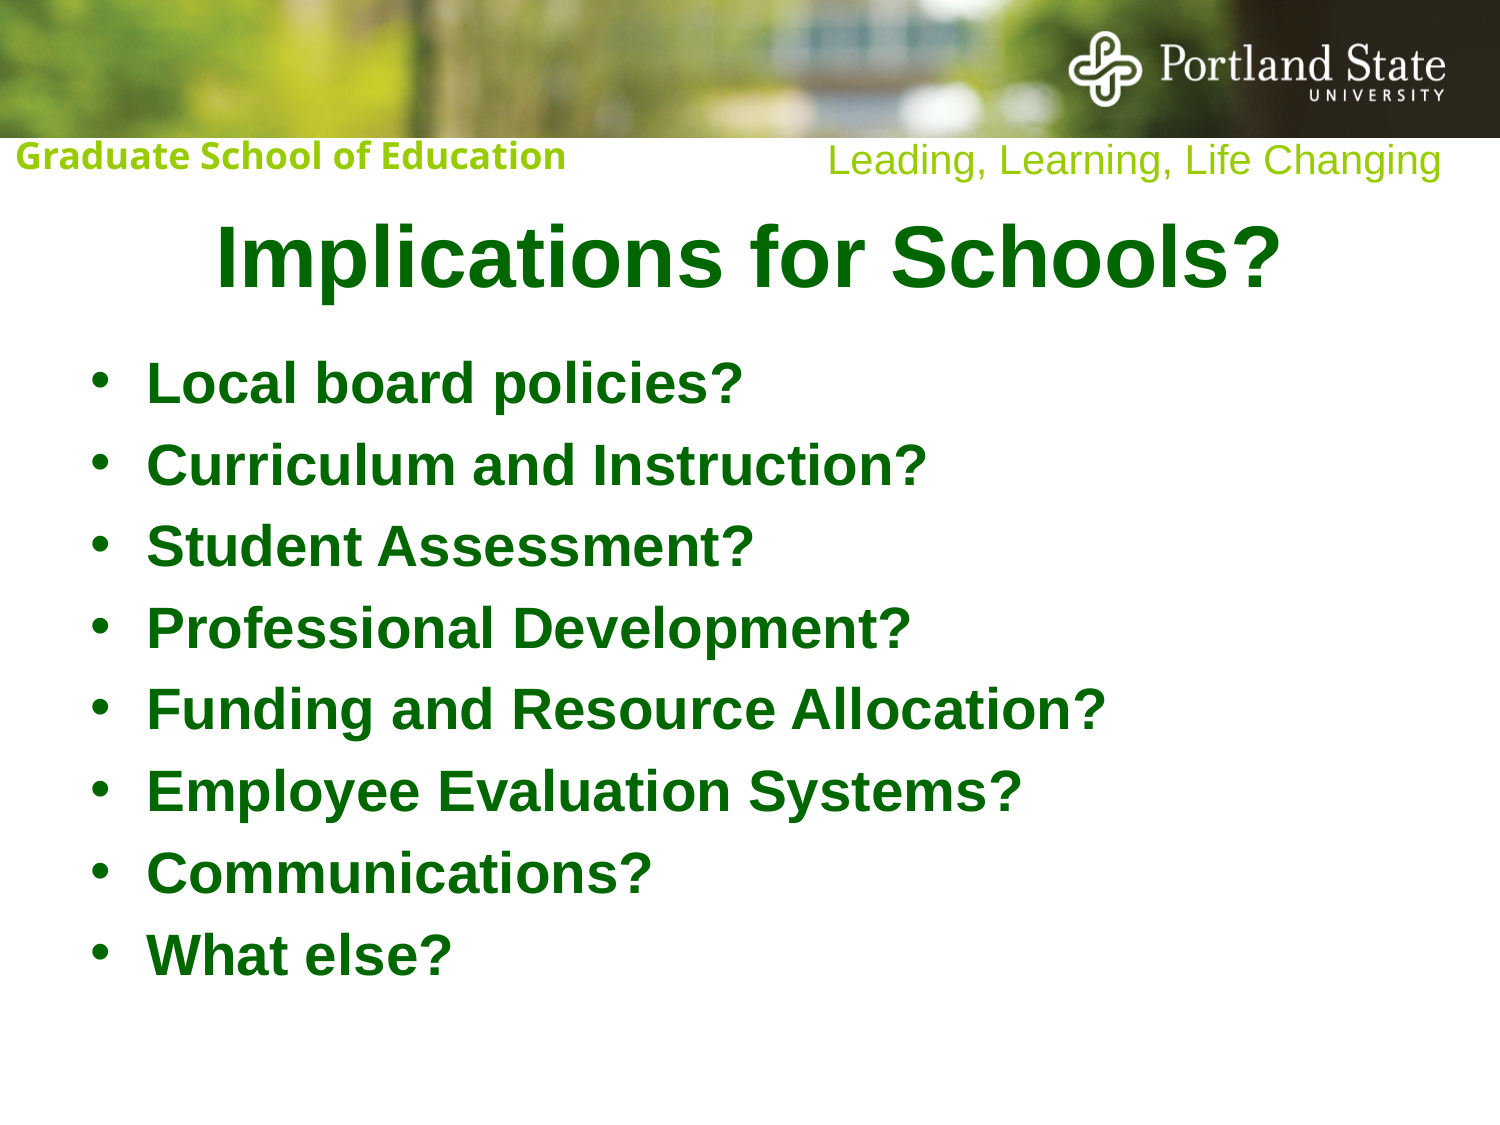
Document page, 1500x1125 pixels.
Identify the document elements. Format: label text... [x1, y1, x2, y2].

title Implications for Schools? [0, 203, 1500, 314]
list Local board policies? Curriculum and Instruction? Student Assessment? Professional Development? Funding and Resource Allocation? Employee Evaluation Systems? Communications? What else? [74, 337, 1363, 1125]
